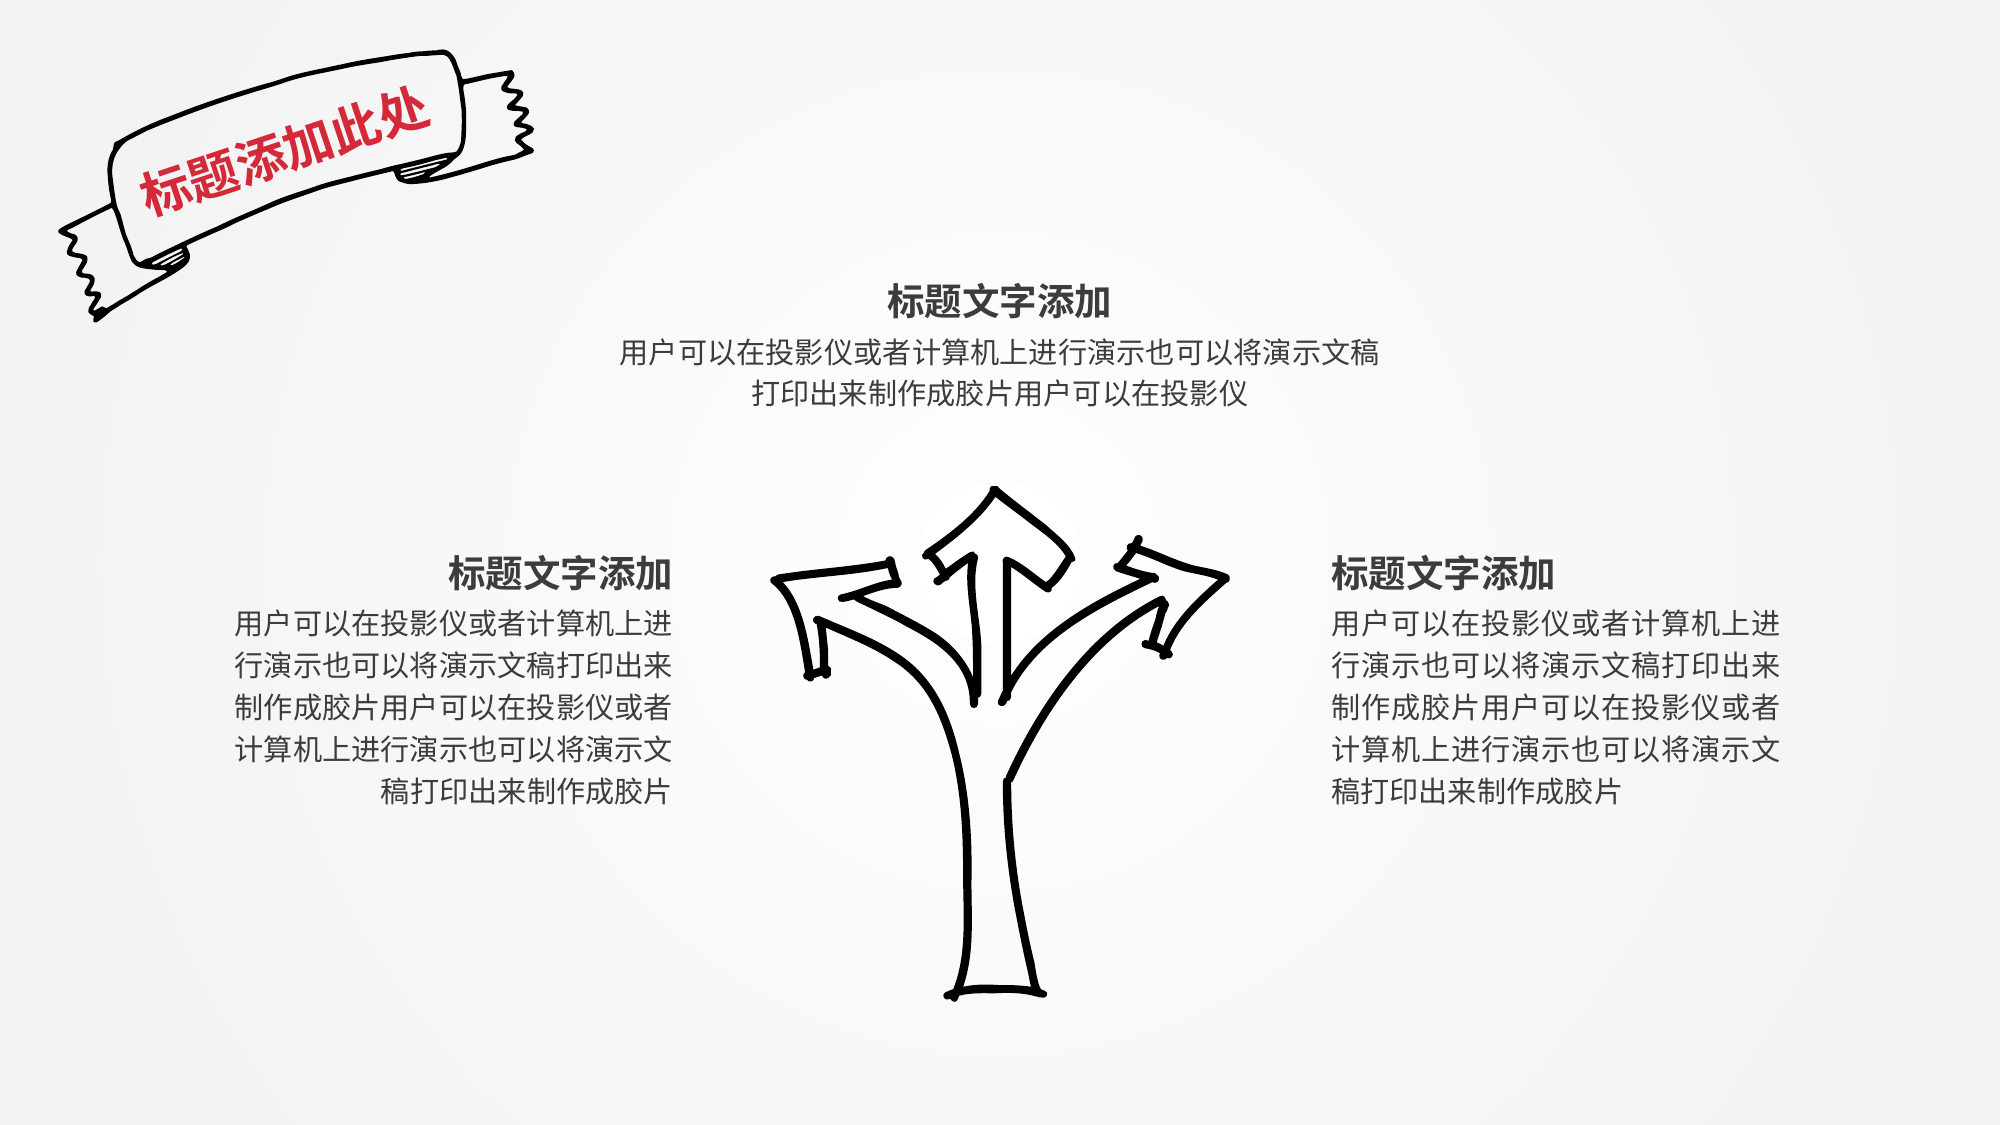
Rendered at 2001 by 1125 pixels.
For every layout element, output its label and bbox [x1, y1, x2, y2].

picture [770, 486, 1230, 1003]
text_box [1316, 533, 1796, 816]
text_box [57, 48, 535, 323]
text_box [208, 533, 689, 816]
text_box [602, 261, 1398, 420]
